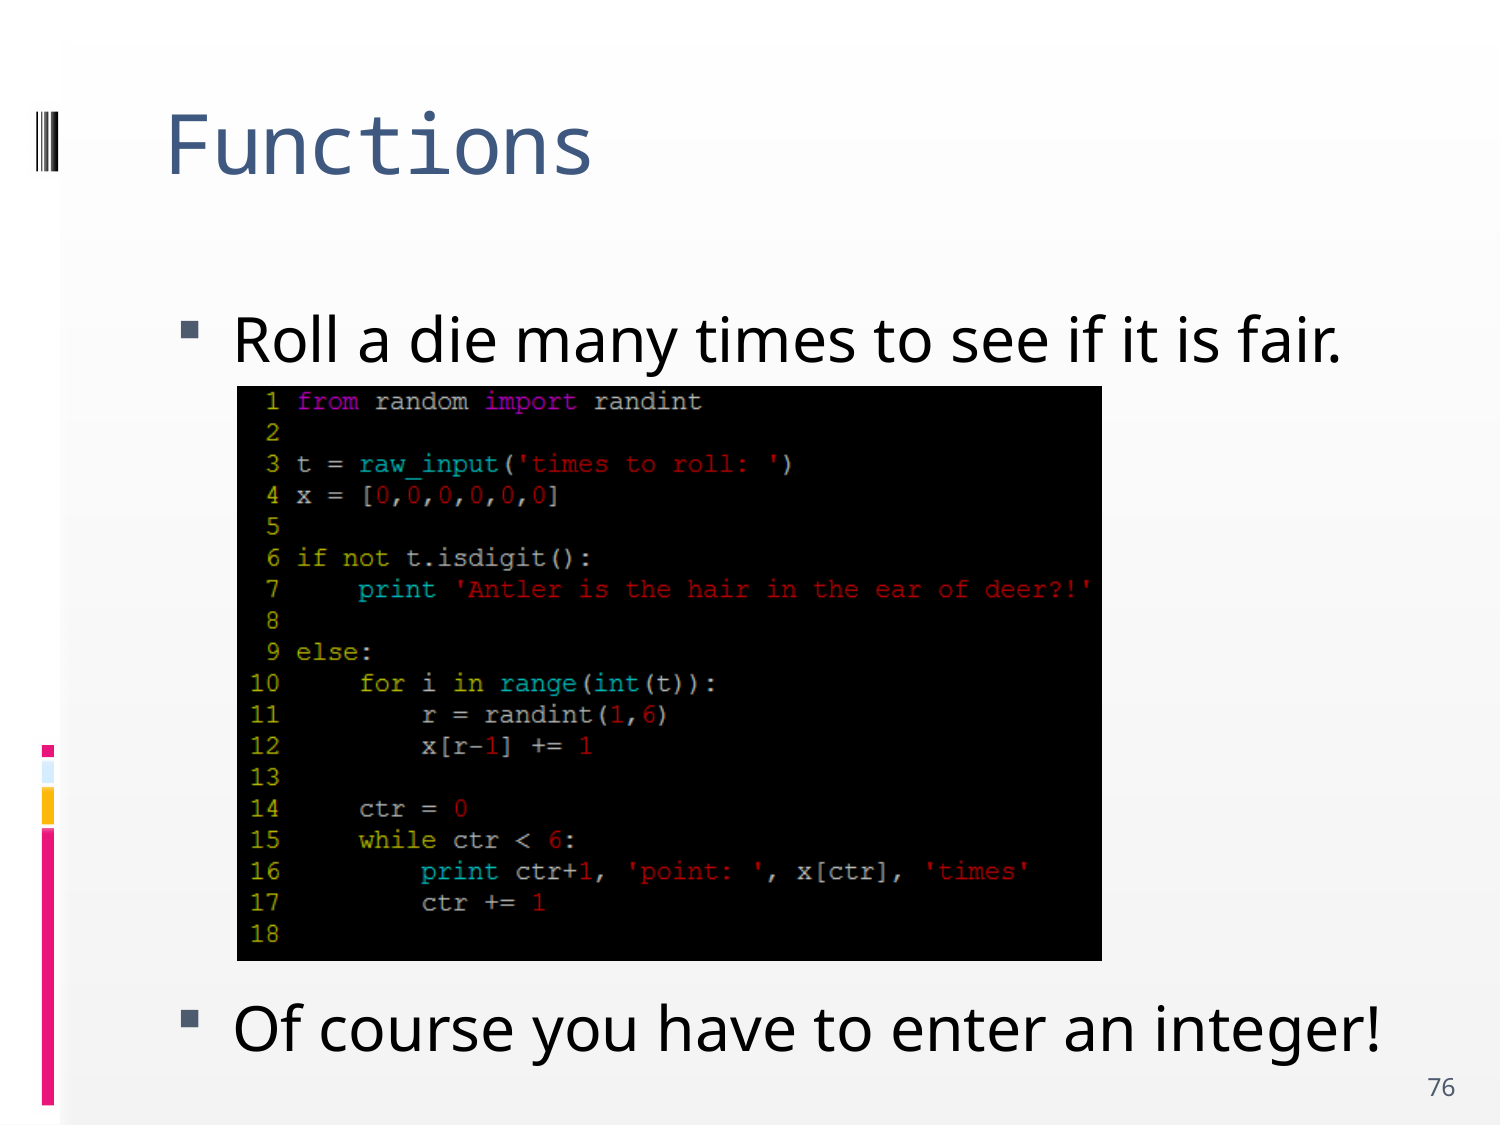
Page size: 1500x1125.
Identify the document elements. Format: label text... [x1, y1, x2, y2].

list Roll a die many times to see if it is fair. Of course you have to enter an integer! [150, 292, 1425, 1079]
picture [237, 386, 1102, 961]
title Functions [150, 83, 1425, 234]
slide_number 76 [1412, 1052, 1488, 1113]
